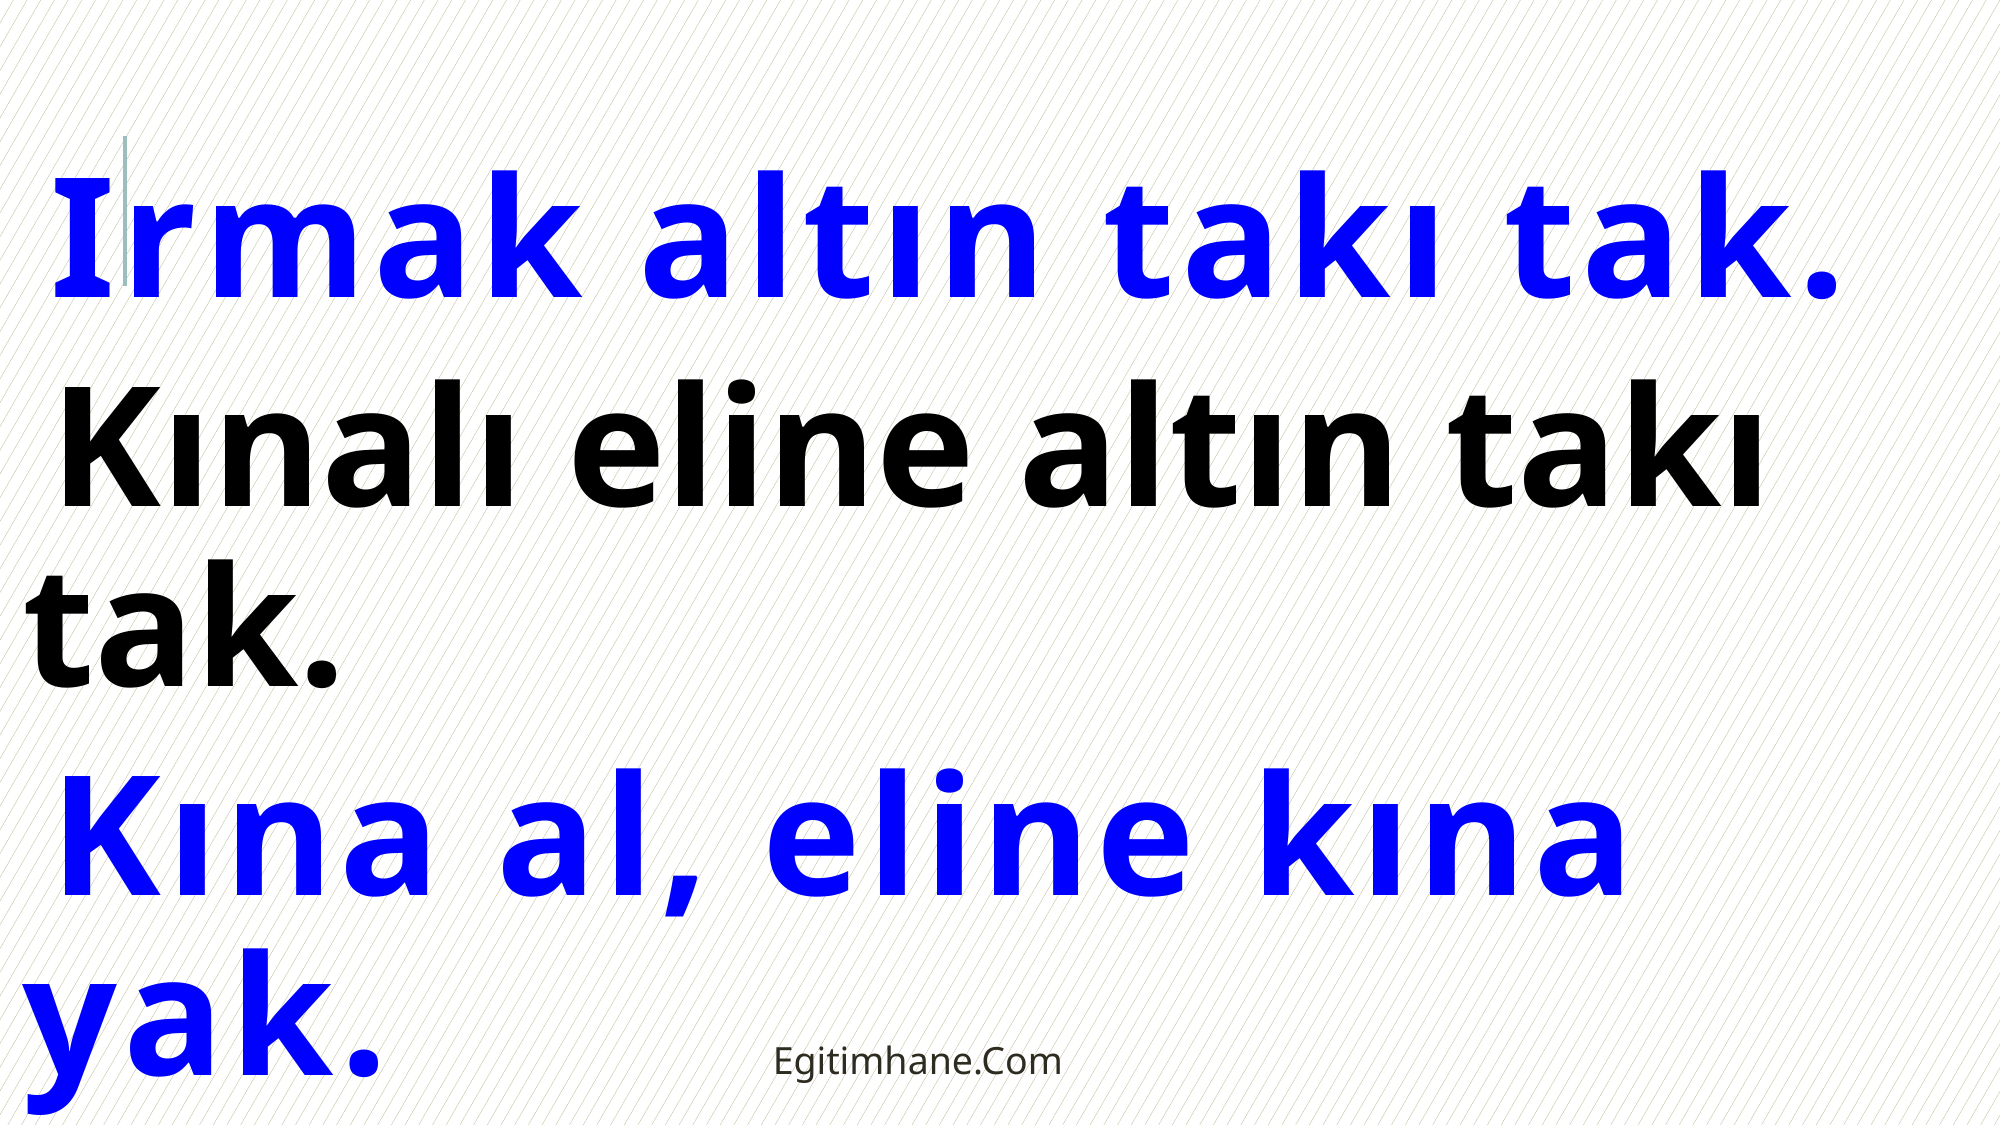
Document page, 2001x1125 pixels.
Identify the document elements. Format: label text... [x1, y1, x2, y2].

text_box Egitimhane.Com [758, 1029, 1078, 1090]
list Irmak altın takı tak. Kınalı eline altın takı tak. Kına al, eline kına yak. Irmak altını taktı, kınayı yaktı. [0, 145, 1970, 998]
